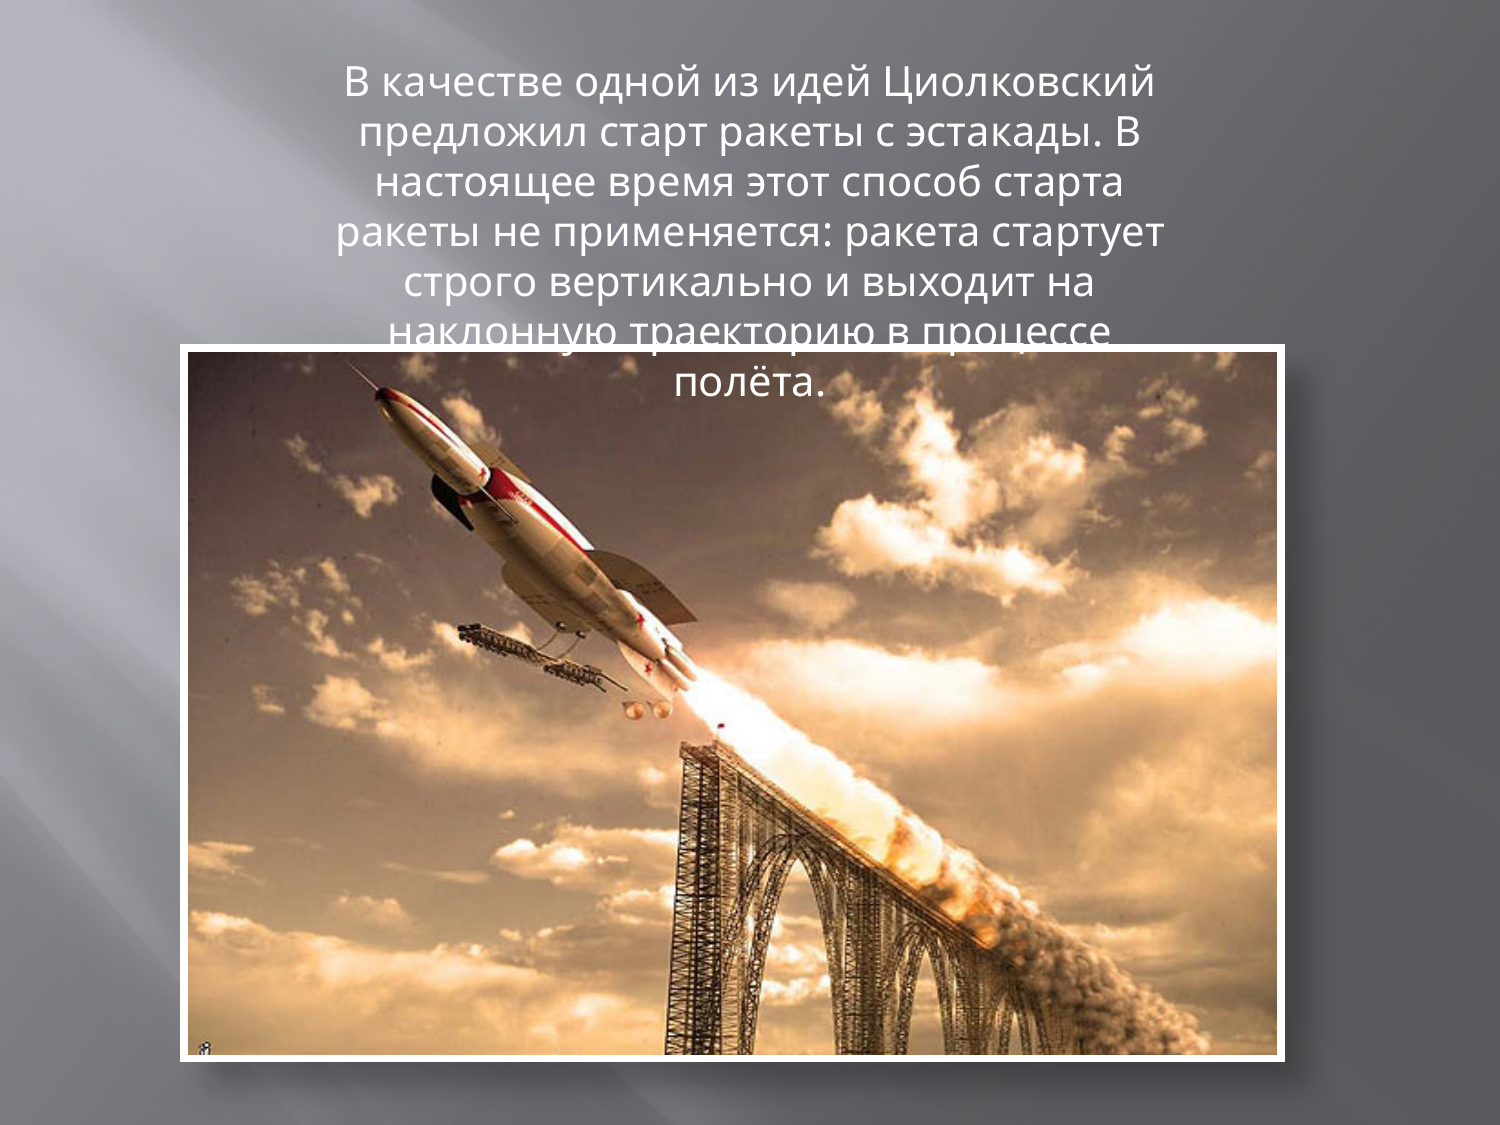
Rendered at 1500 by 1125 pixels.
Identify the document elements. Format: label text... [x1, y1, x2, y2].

list В качестве одной из идей Циолковский предложил старт ракеты с эстакады. В настоящее время этот способ старта ракеты не применяется: ракета стартует строго вертикально и выходит на наклонную траекторию в процессе полёта. [299, 46, 1201, 279]
picture [187, 351, 1278, 1055]
